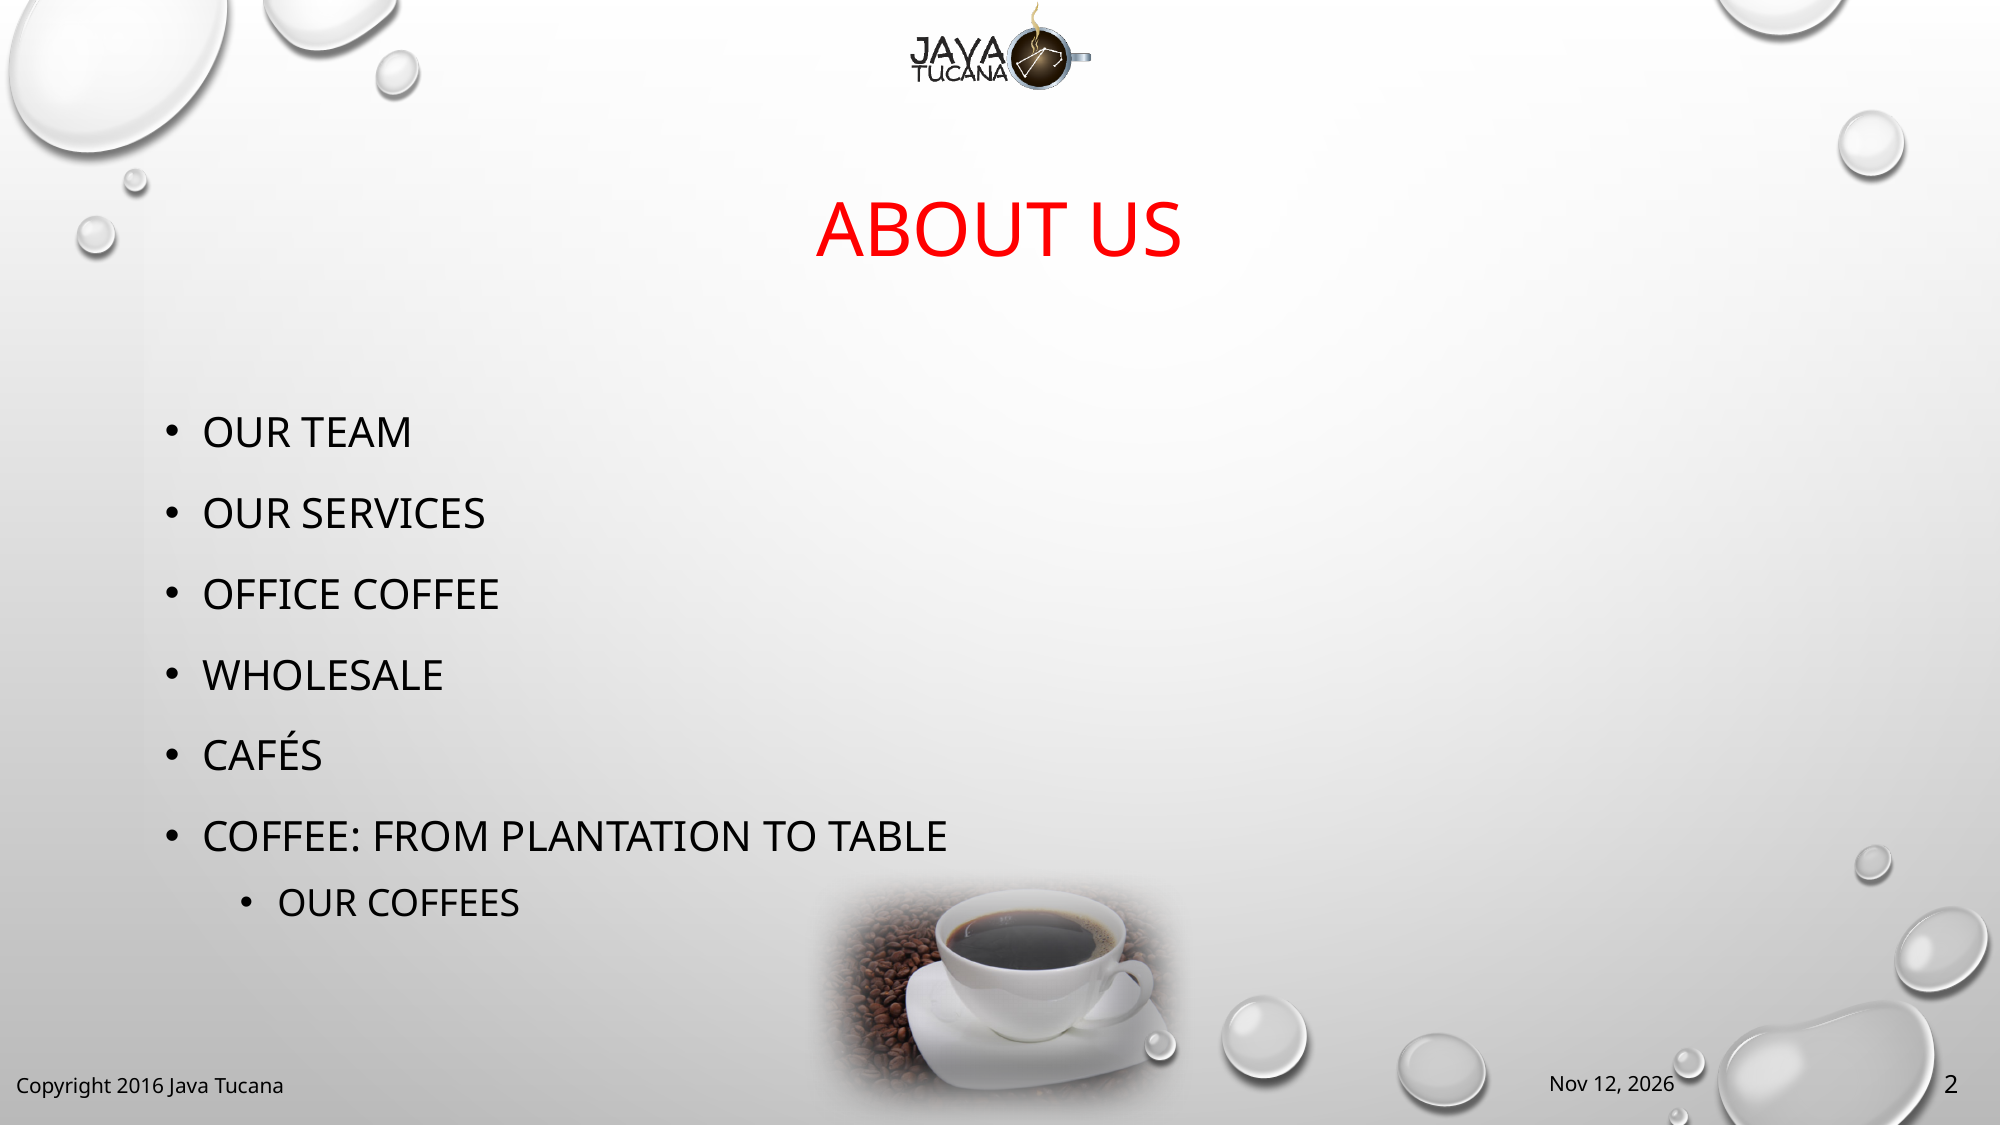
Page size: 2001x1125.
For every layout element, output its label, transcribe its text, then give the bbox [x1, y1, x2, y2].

slide_number 23-Mar-16 [1239, 1055, 1690, 1116]
title About Us [149, 101, 1851, 364]
footer Copyright 2016 Java Tucana [1, 1055, 1096, 1116]
list Our Team Our Services Office coffee Wholesale Cafés Coffee: From Plantation to Table Our Coffees [149, 388, 1850, 950]
picture [0, 0, 2001, 1125]
slide_number 2 [1848, 1055, 1974, 1116]
